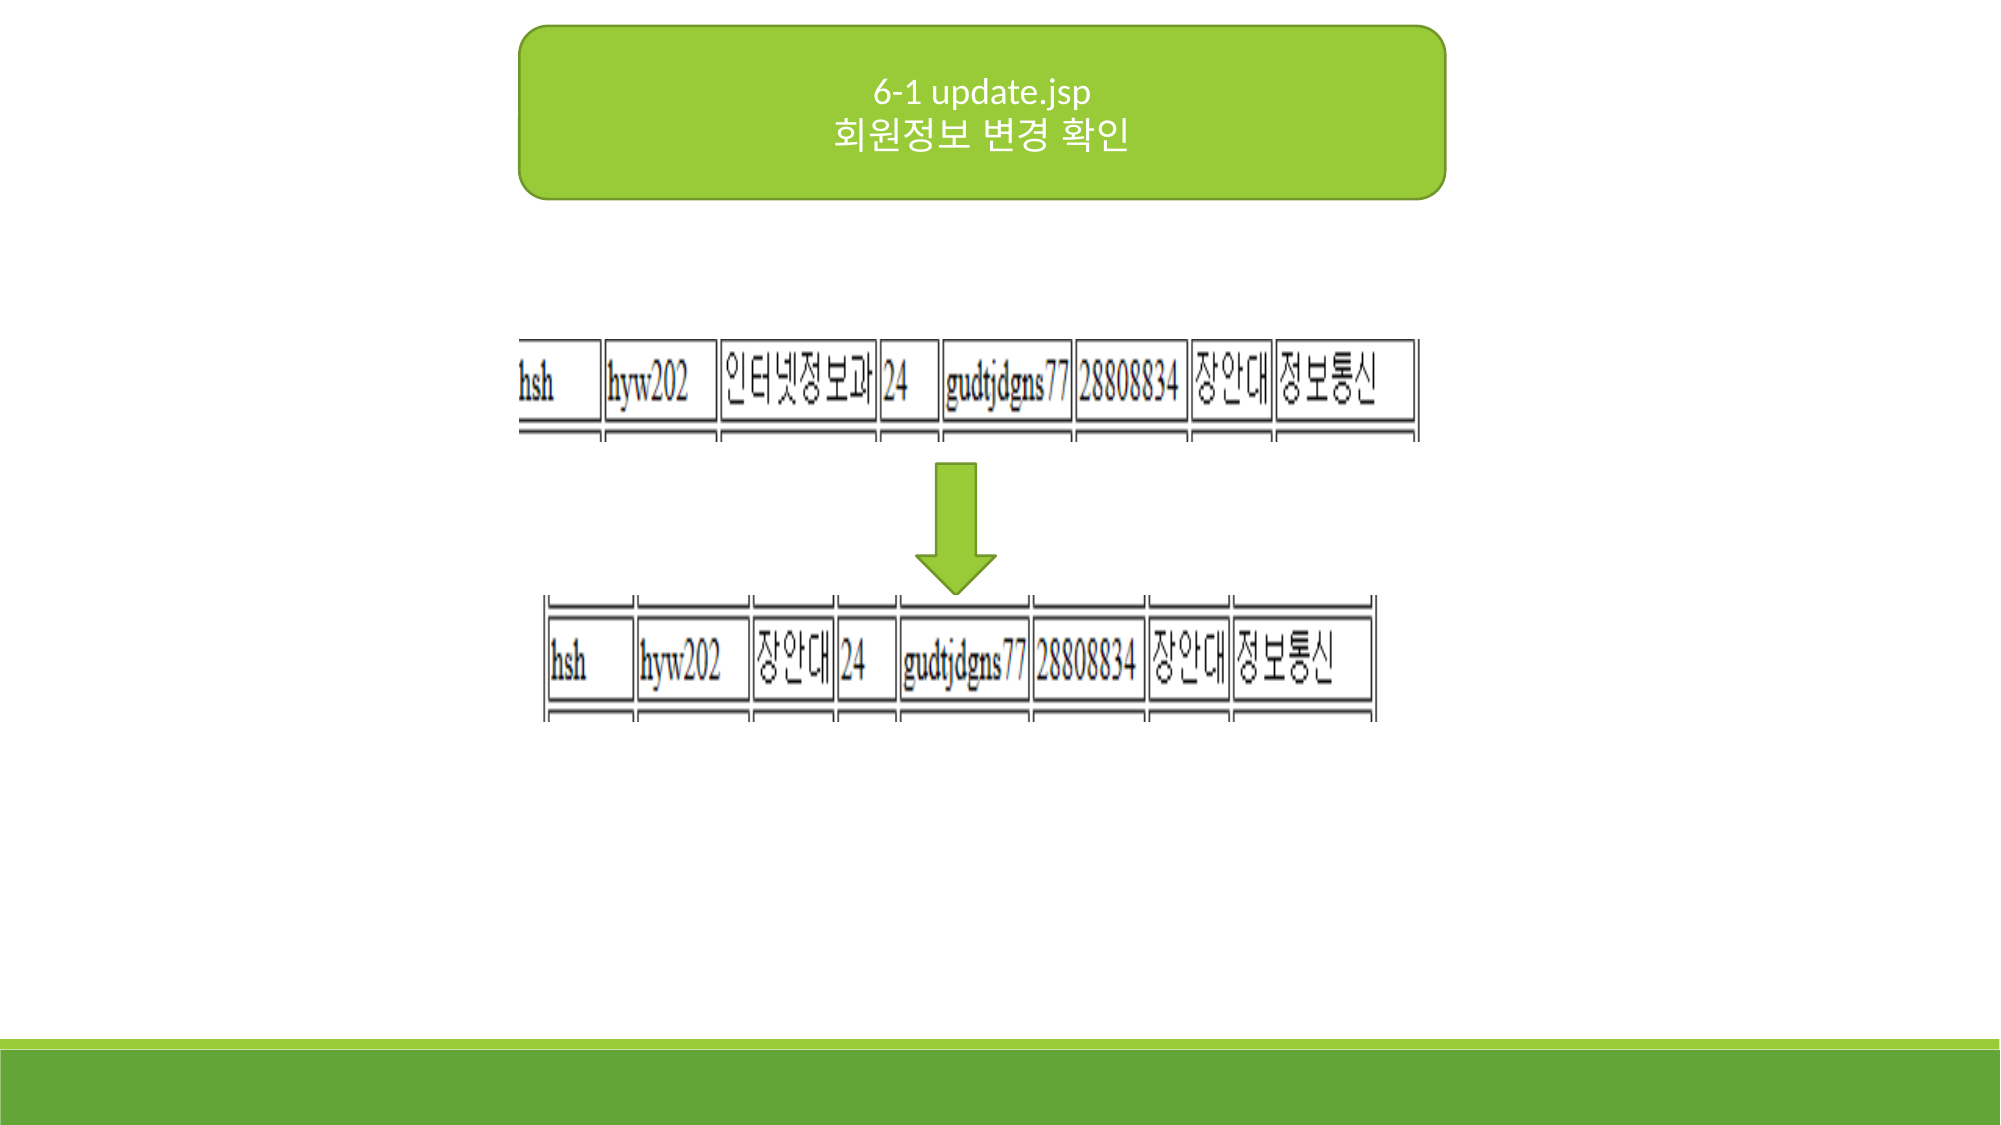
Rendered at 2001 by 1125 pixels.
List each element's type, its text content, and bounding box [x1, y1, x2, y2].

text_box [915, 462, 997, 592]
picture [538, 594, 1385, 722]
text_box 6-1 update.jsp 회원정보 변경 확인 [517, 24, 1447, 201]
picture [518, 338, 1423, 443]
